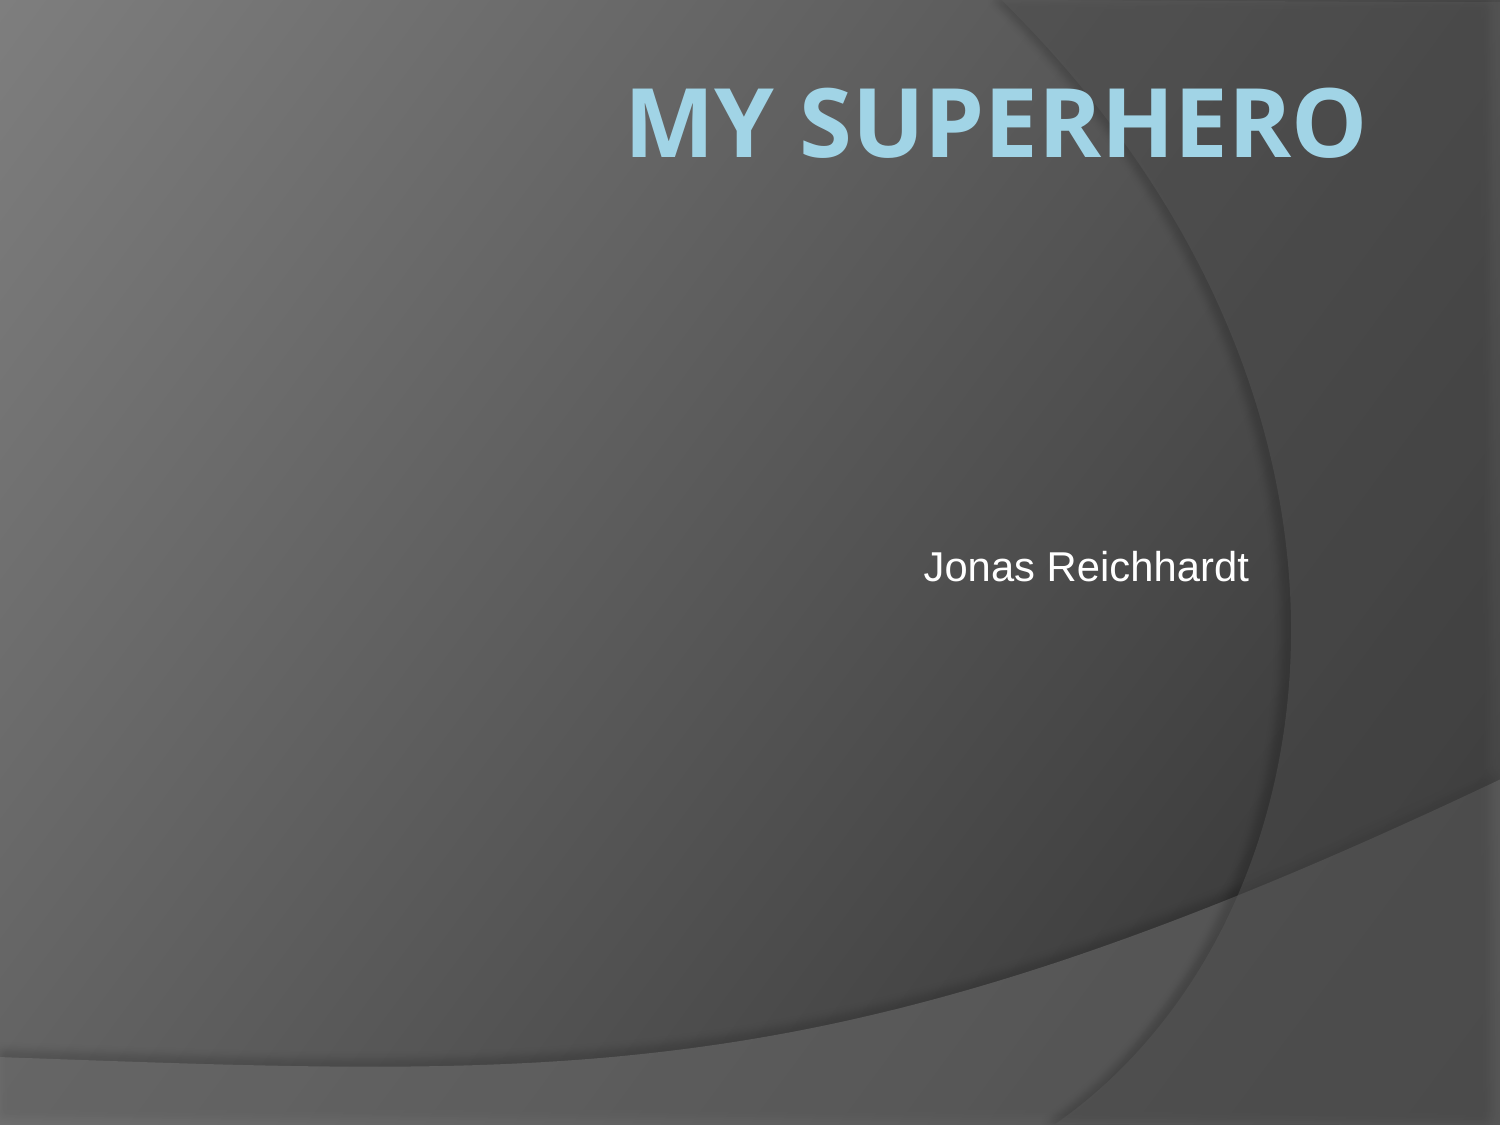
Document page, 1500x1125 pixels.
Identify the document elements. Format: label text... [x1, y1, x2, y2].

title My Superhero [100, 54, 1376, 296]
subtitle Jonas Reichhardt [206, 302, 1257, 591]
